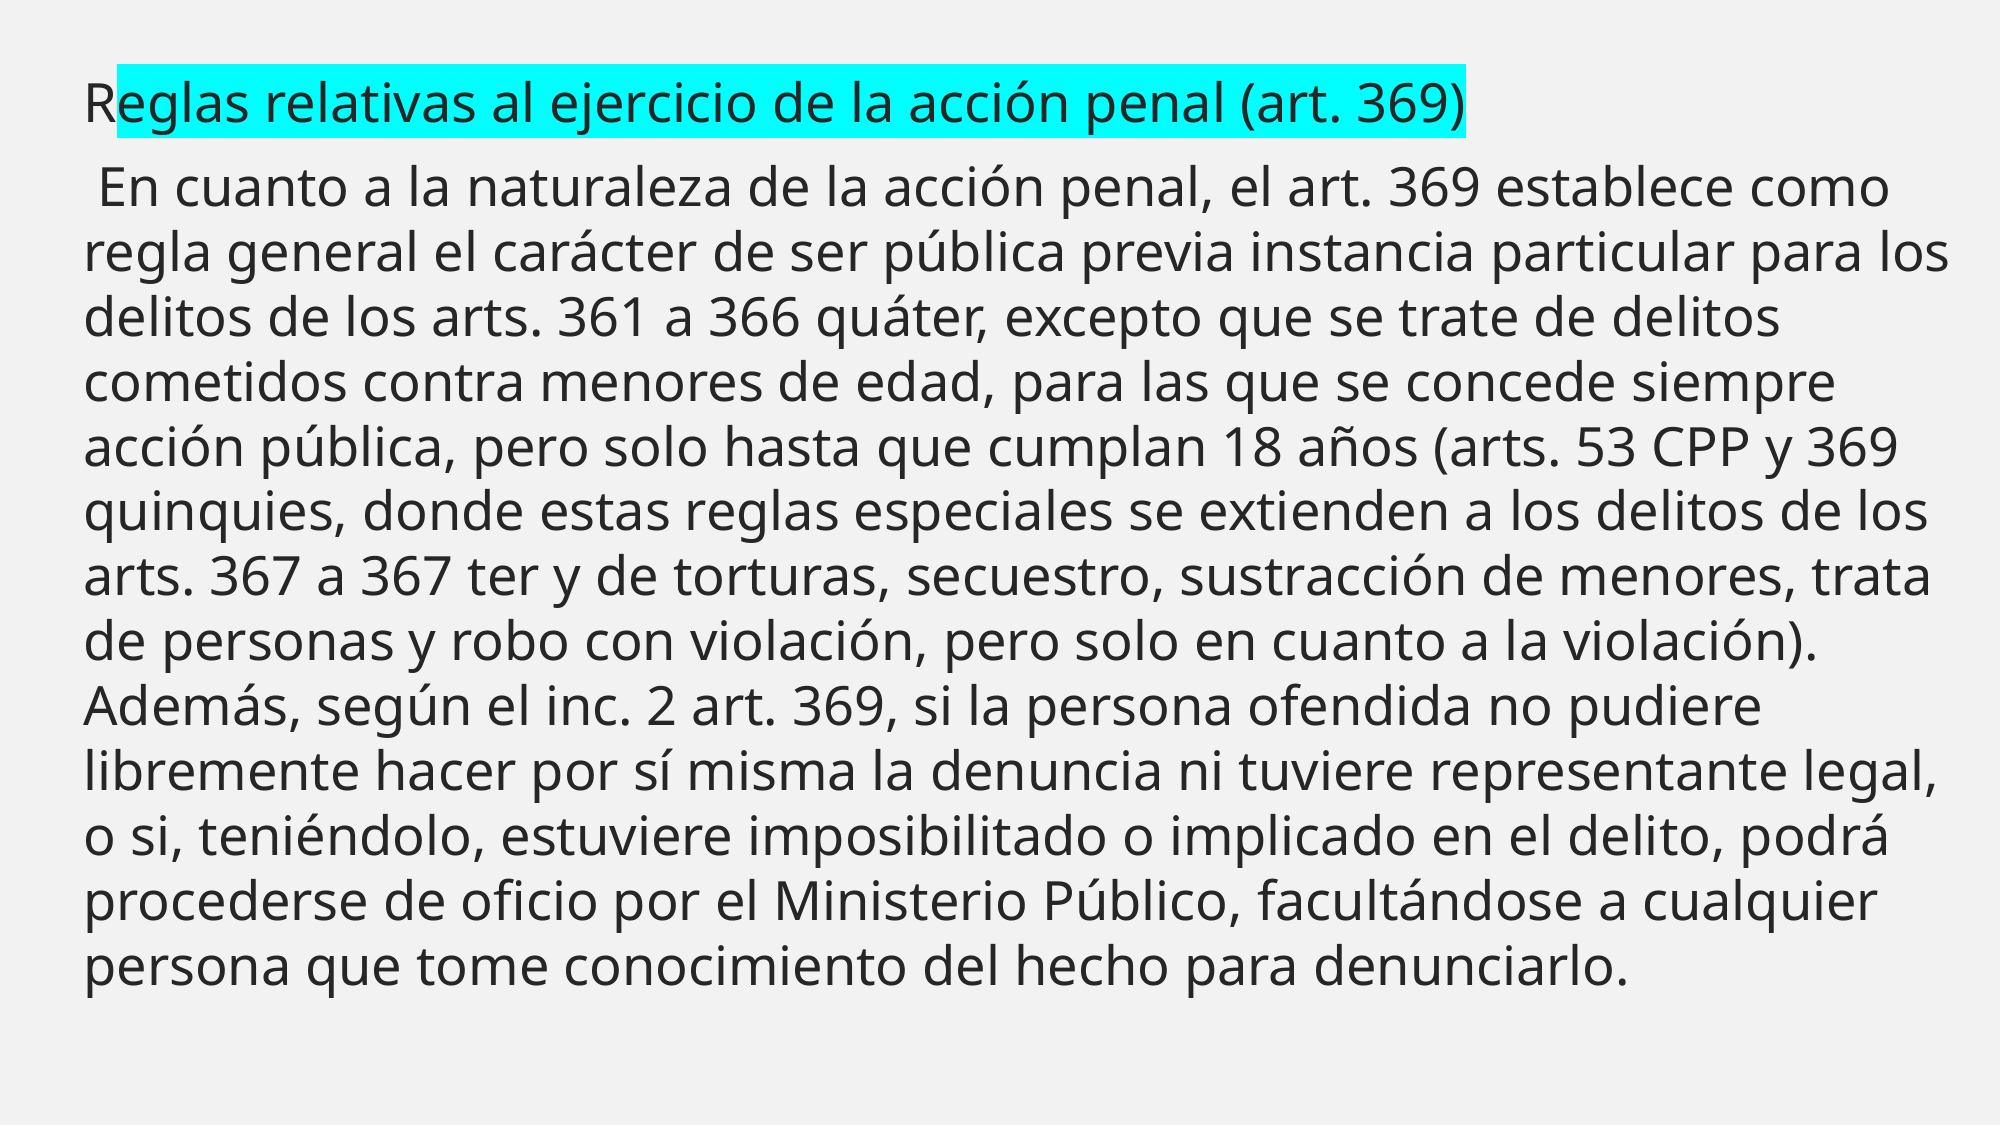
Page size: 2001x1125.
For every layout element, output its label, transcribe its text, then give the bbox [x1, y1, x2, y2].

list Reglas relativas al ejercicio de la acción penal (art. 369) En cuanto a la naturaleza de la acción penal, el art. 369 establece como regla general el carácter de ser pública previa instancia particular para los delitos de los arts. 361 a 366 quáter, excepto que se trate de delitos cometidos contra menores de edad, para las que se concede siempre acción pública, pero solo hasta que cumplan 18 años (arts. 53 CPP y 369 quinquies, donde estas reglas especiales se extienden a los delitos de los arts. 367 a 367 ter y de torturas, secuestro, sustracción de menores, trata de personas y robo con violación, pero solo en cuanto a la violación). Además, según el inc. 2 art. 369, si la persona ofendida no pudiere libremente hacer por sí misma la denuncia ni tuviere representante legal, o si, teniéndolo, estuviere imposibilitado o implicado en el delito, podrá procederse de oficio por el Ministerio Público, facultándose a cualquier persona que tome conocimiento del hecho para denunciarlo. [68, 60, 1969, 1029]
